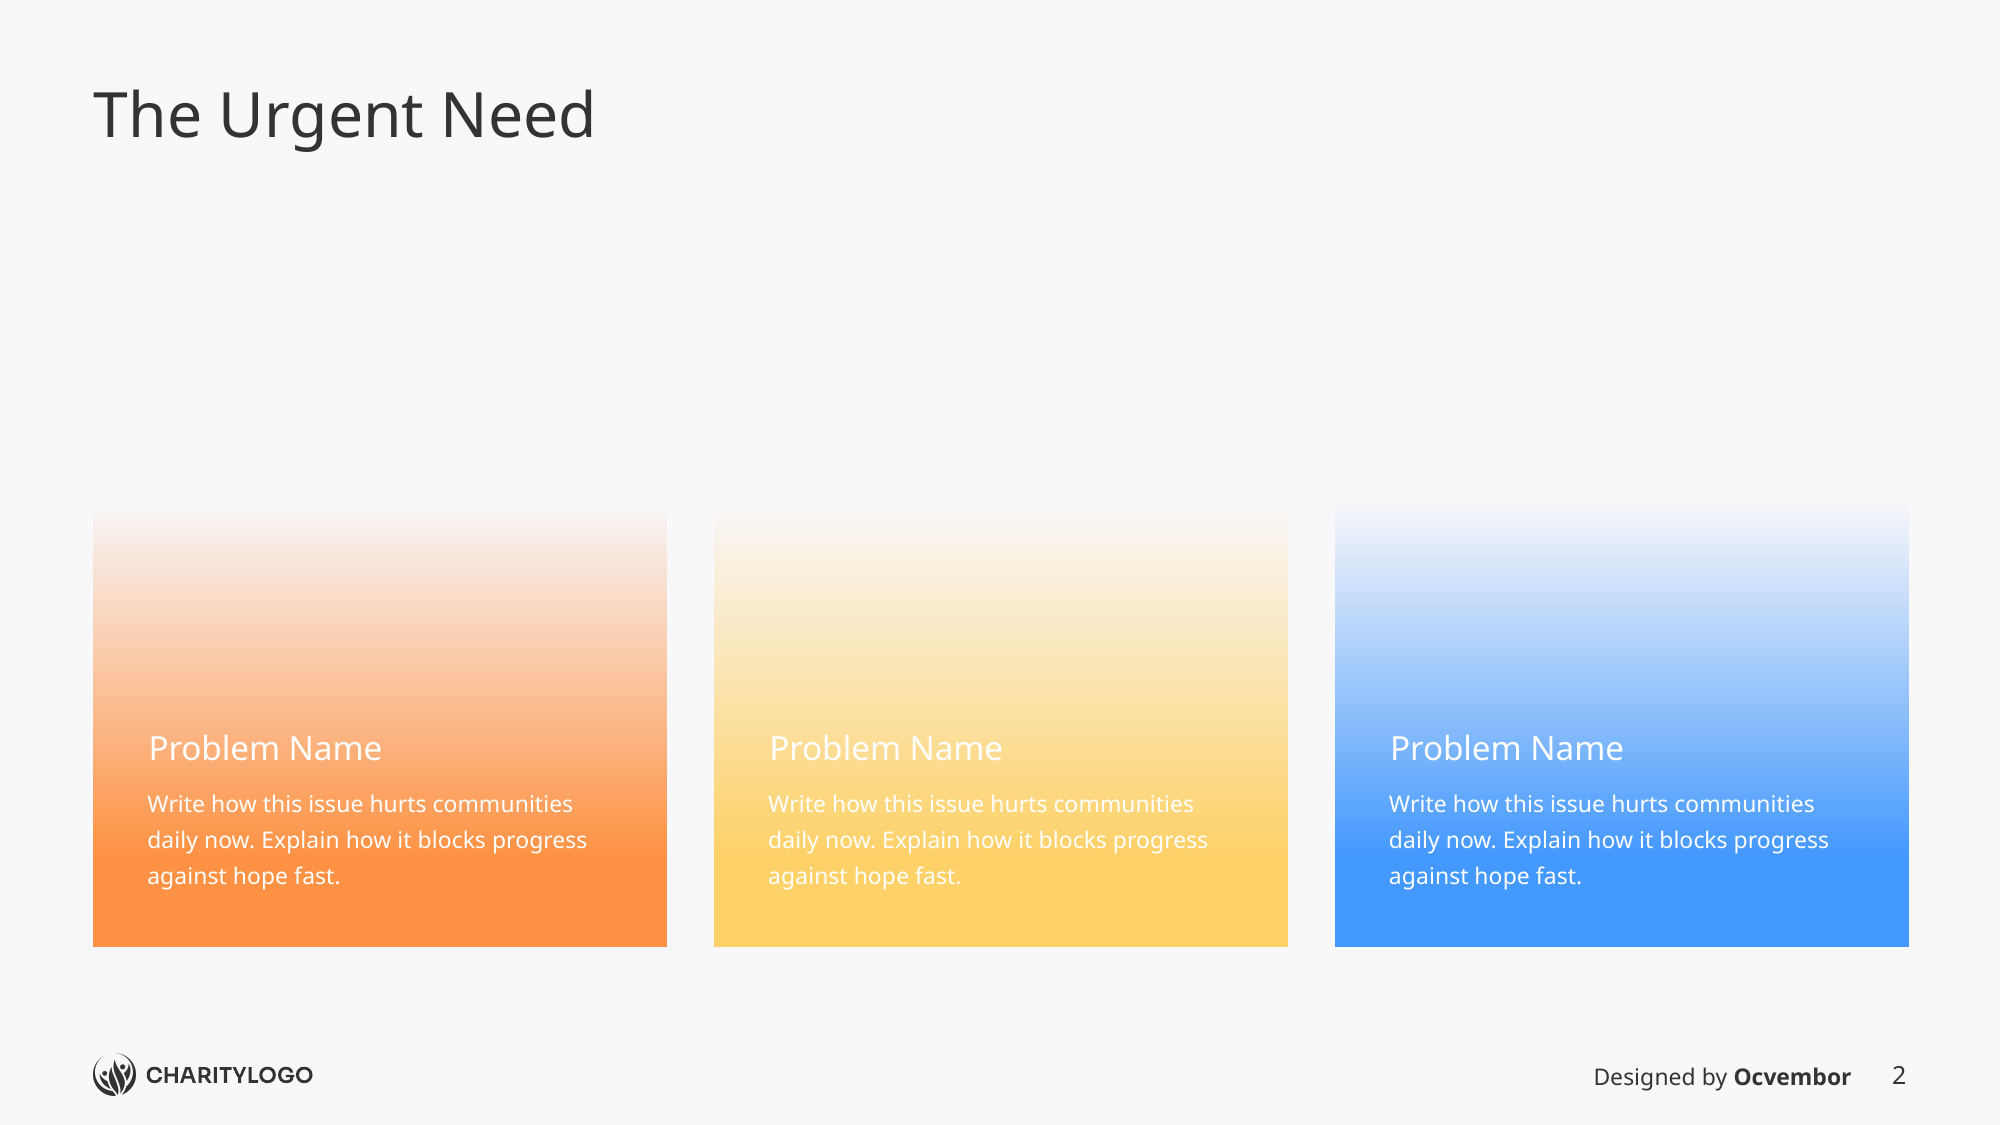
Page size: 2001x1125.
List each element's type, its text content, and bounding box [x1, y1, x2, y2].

picture [714, 237, 1288, 947]
picture [1335, 237, 1909, 947]
picture [93, 237, 668, 947]
picture [93, 1053, 136, 1096]
title The Urgent Need [93, 75, 1907, 151]
